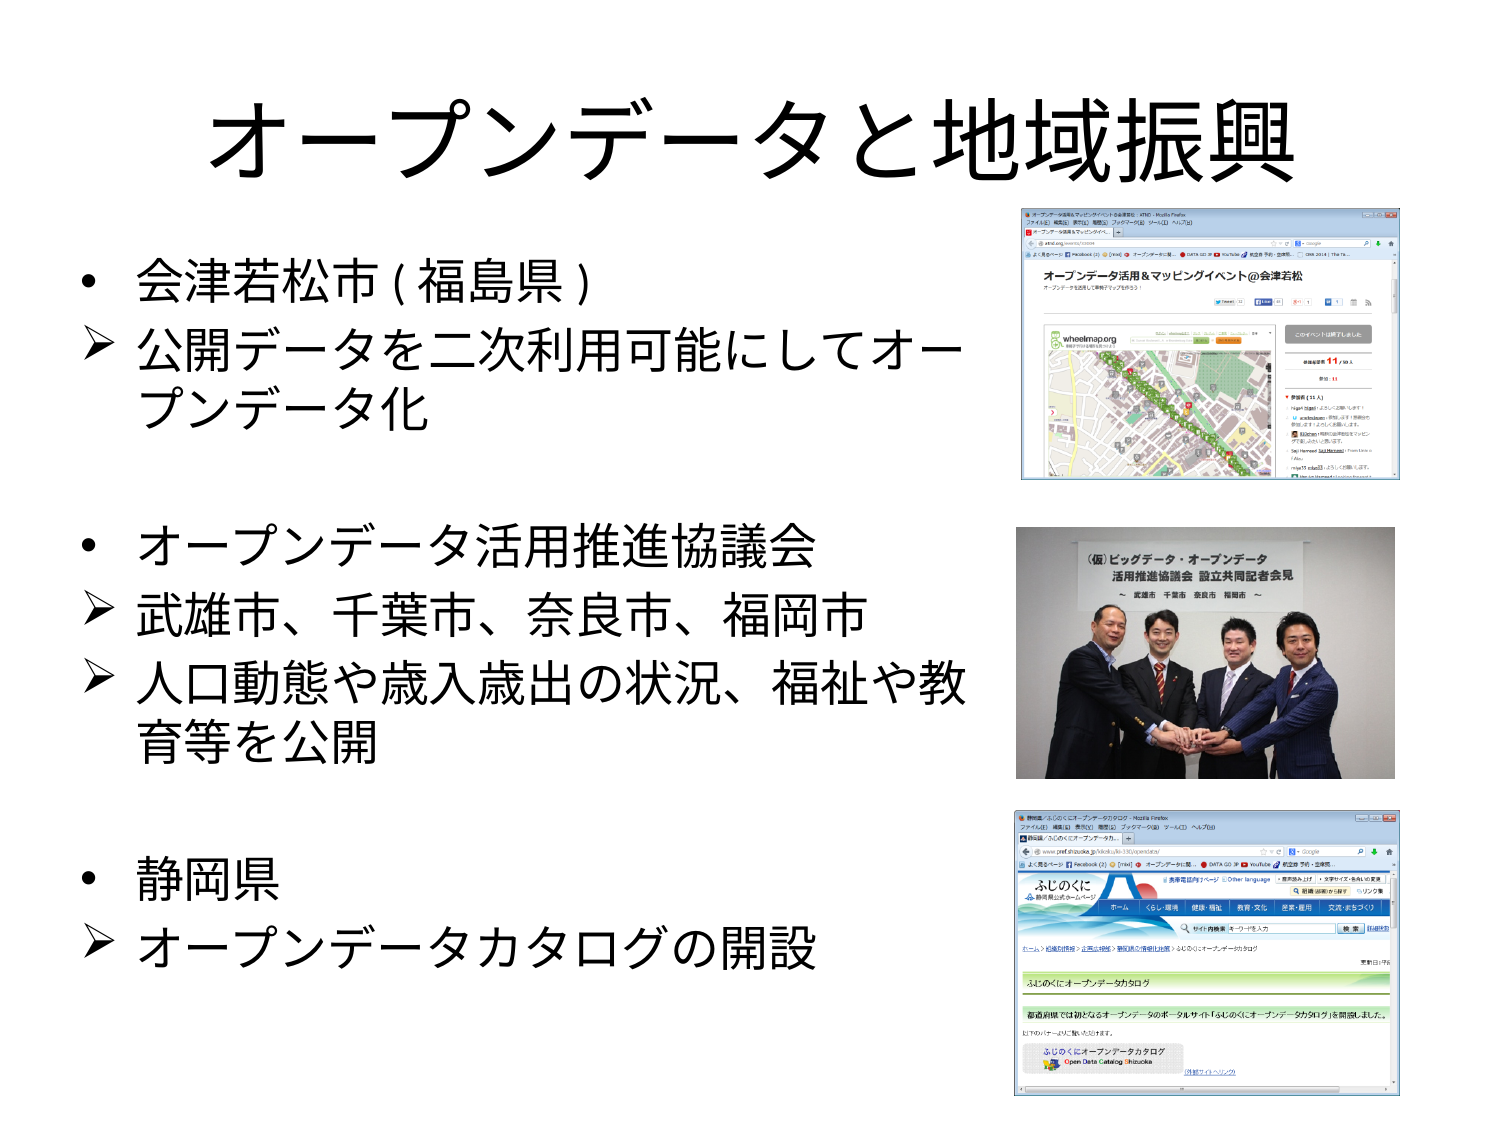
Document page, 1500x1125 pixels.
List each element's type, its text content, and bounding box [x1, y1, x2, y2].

picture [1014, 810, 1400, 1097]
title オープンデータと地域振興 [75, 45, 1425, 233]
picture [1021, 207, 1400, 480]
list 会津若松市(福島県) 公開データを二次利用可能にしてオープンデータ化 オープンデータ活用推進協議会 武雄市、千葉市、奈良市、福岡市 人口動態や歳入歳出の状況、福祉や教育等を公開 静岡県 オープンデータカタログの開設 [64, 243, 1010, 988]
picture [1016, 526, 1395, 780]
